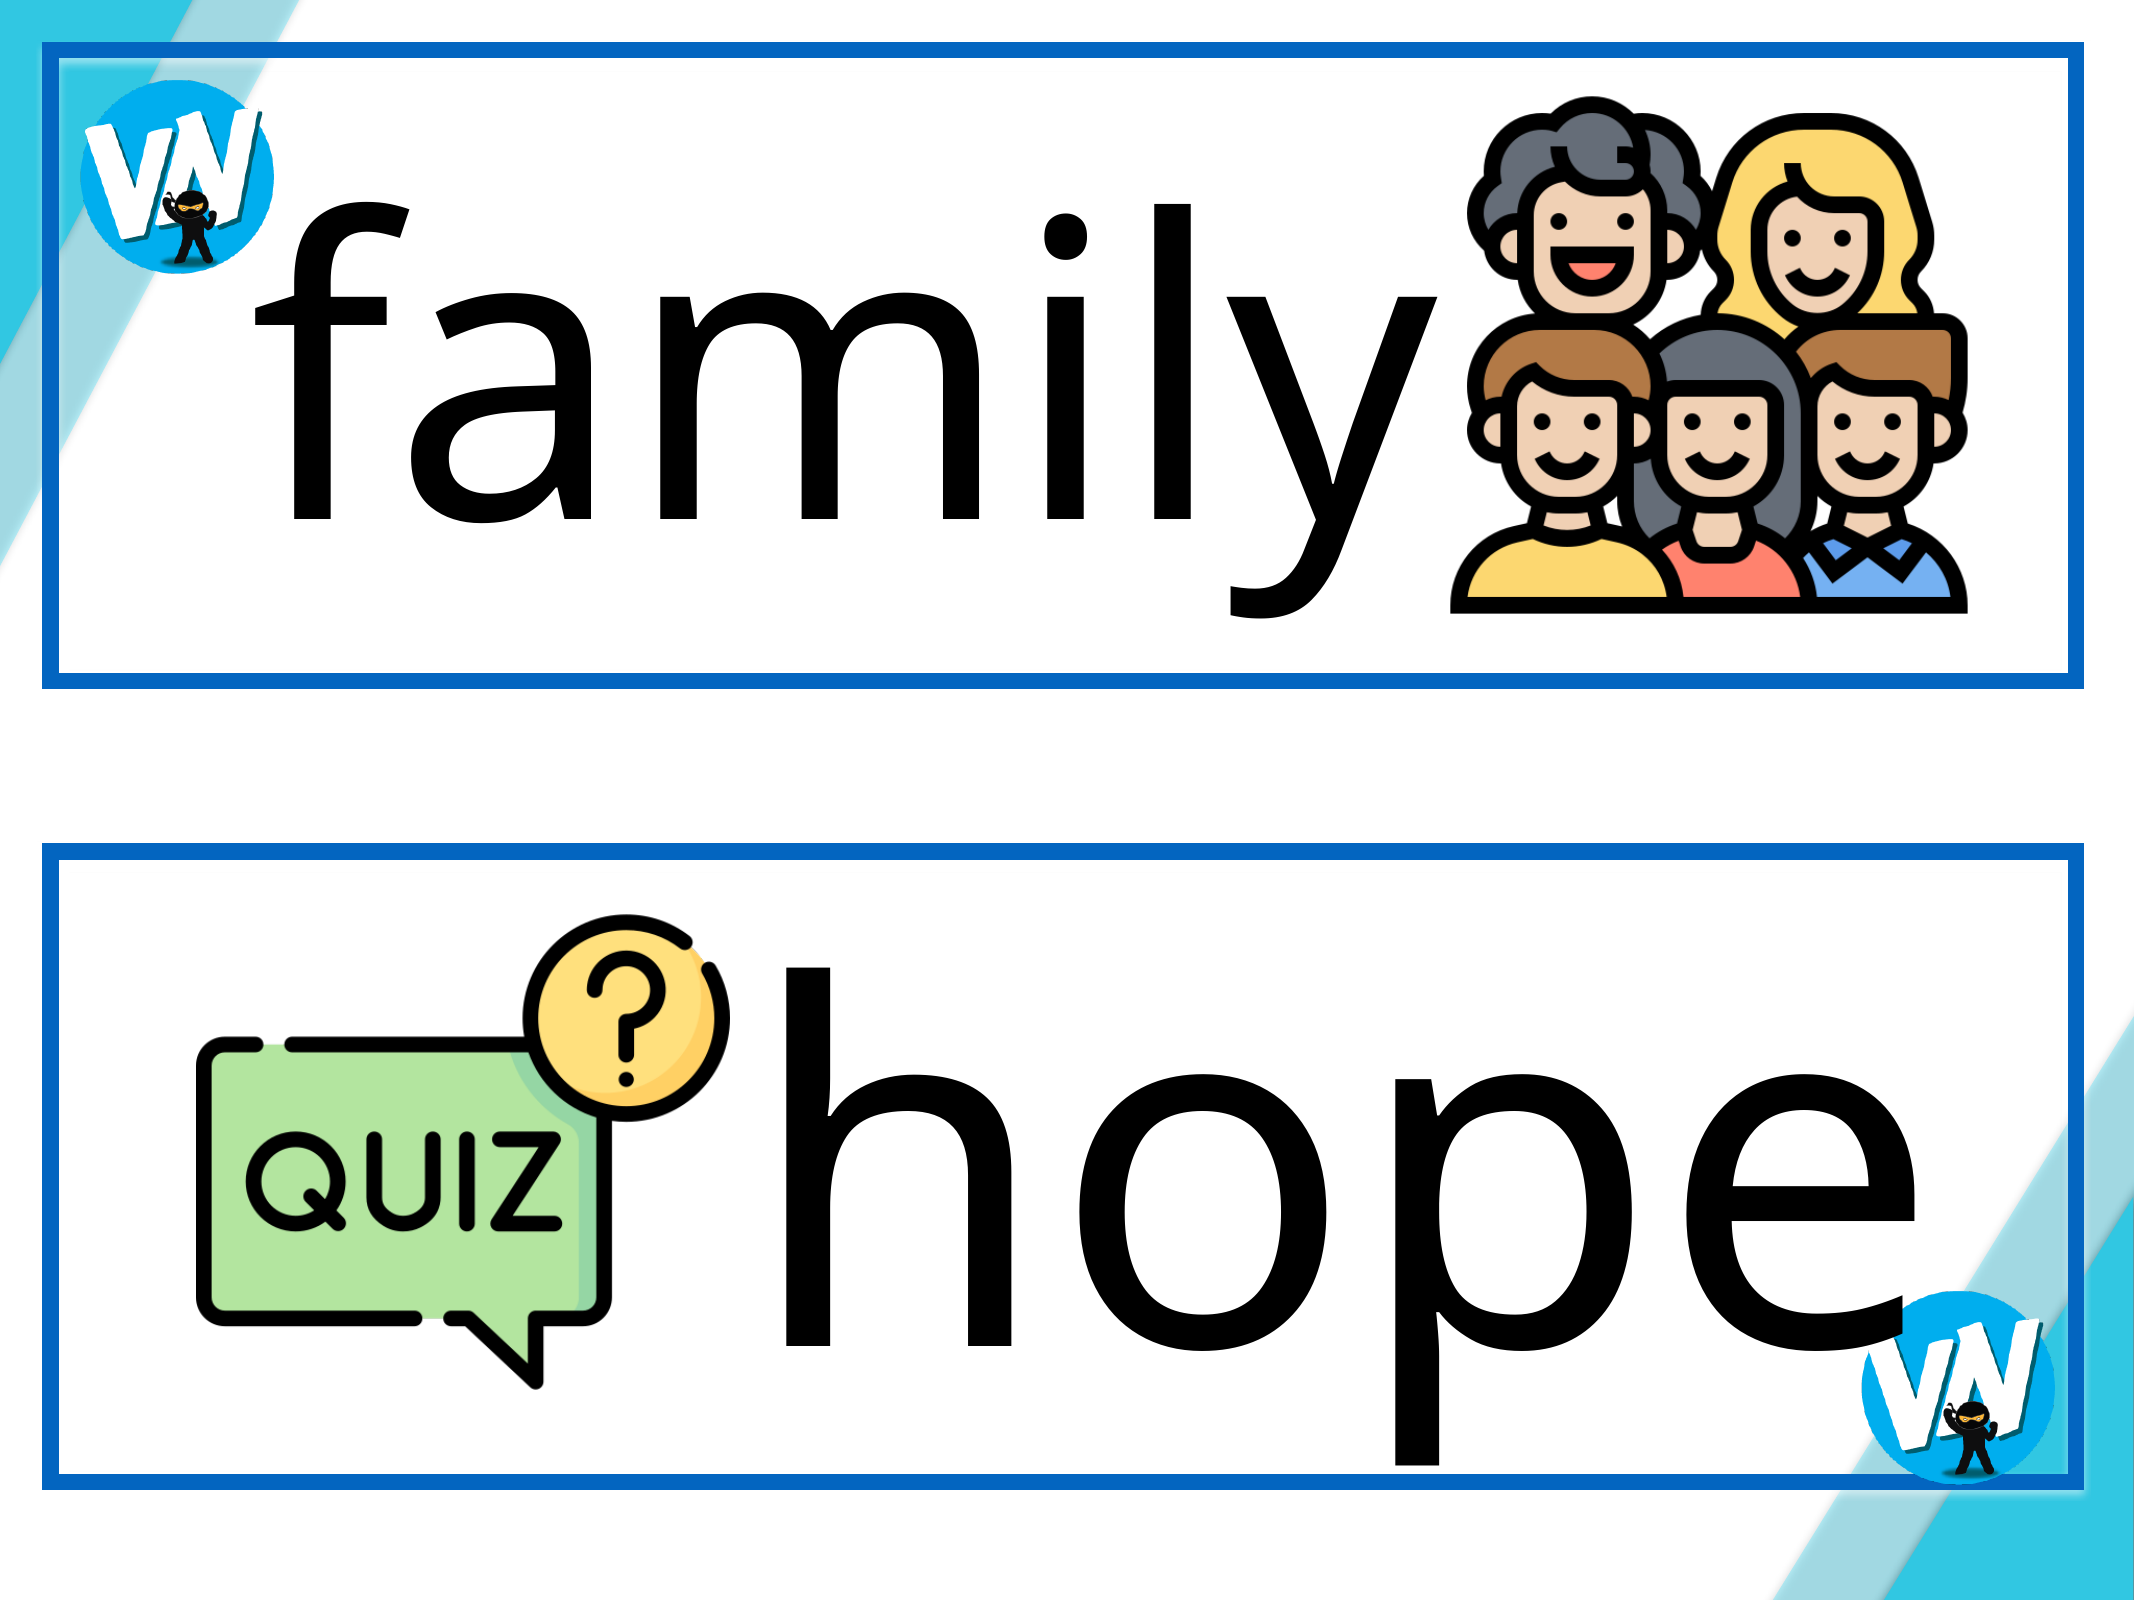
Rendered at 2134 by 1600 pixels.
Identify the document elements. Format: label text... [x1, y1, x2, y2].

picture [195, 885, 730, 1420]
picture [1441, 88, 1976, 622]
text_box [1963, 235, 2134, 1600]
text_box [90, 851, 1833, 1483]
picture [1837, 1288, 2080, 1488]
text_box [90, 283, 1956, 681]
text_box family [241, 96, 1437, 611]
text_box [0, 0, 81, 1497]
text_box [90, 50, 2076, 227]
text_box hope [488, 840, 1956, 1455]
picture [57, 77, 299, 278]
